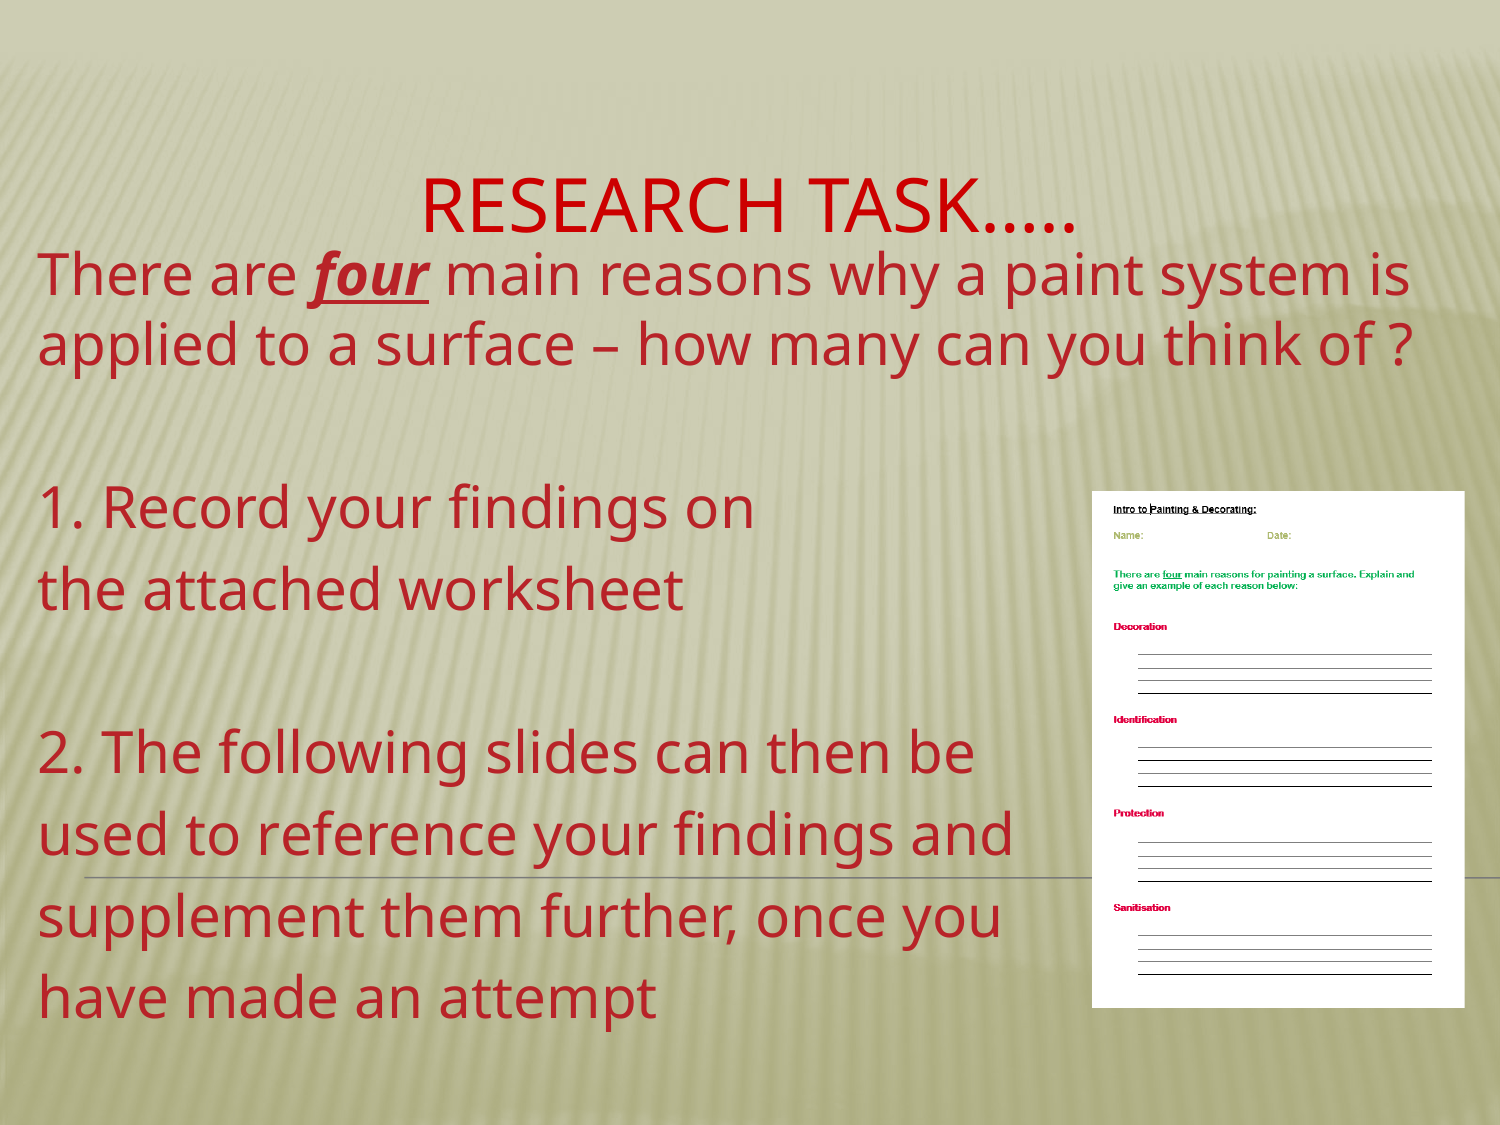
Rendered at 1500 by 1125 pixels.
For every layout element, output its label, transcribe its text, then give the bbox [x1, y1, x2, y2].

picture [1091, 491, 1465, 1009]
subtitle There are four main reasons why a paint system is applied to a surface – how many can you think of ? 1. Record your findings on the attached worksheet 2. The following slides can then be used to reference your findings and supplement them further, once you have made an attempt [22, 515, 1482, 1125]
title Research Task….. [41, 0, 1459, 315]
